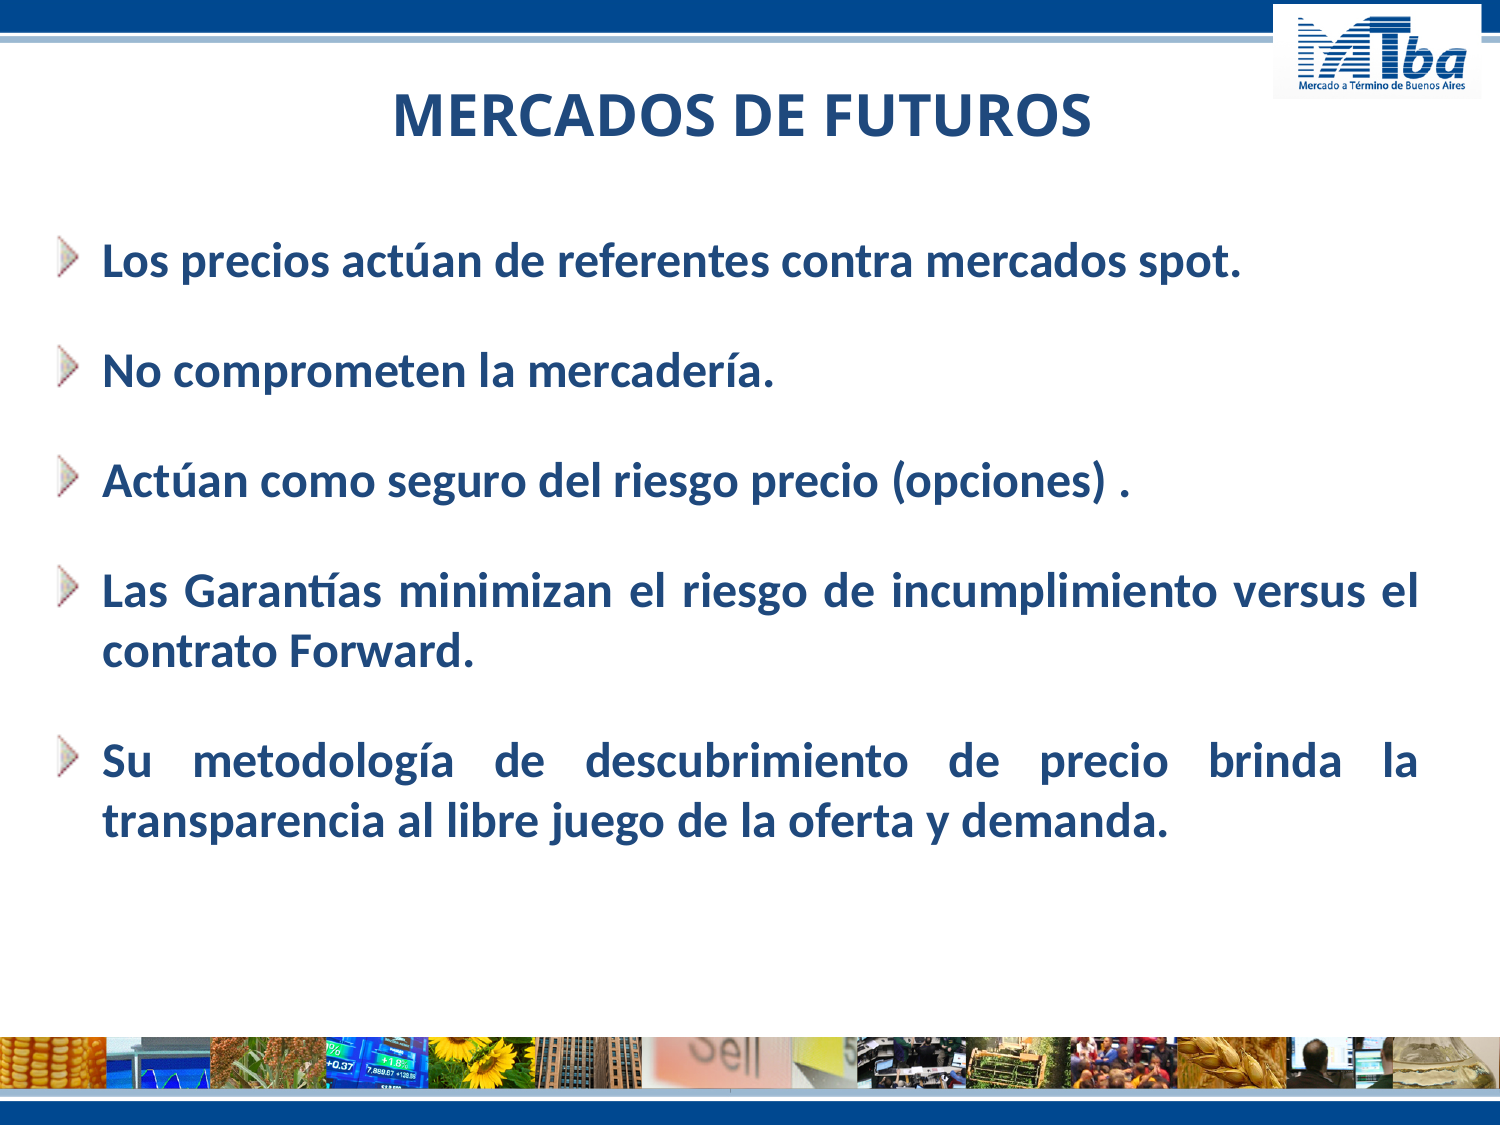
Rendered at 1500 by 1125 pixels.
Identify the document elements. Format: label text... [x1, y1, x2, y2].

text_box MERCADOS DE FUTUROS [41, 78, 1459, 149]
picture [44, 450, 97, 504]
picture [0, 0, 1500, 99]
picture [0, 1037, 1500, 1125]
text_box Los precios actúan de referentes contra mercados spot. No comprometen la mercadería. Actúan como seguro del riesgo precio (opciones) . Las Garantías minimizan el riesgo de incumplimiento versus el contrato Forward. Su metodología de descubrimiento de precio brinda la transparencia al libre juego de la oferta y demanda. [29, 219, 1436, 1014]
picture [44, 560, 97, 614]
picture [44, 730, 97, 784]
picture [44, 231, 97, 284]
picture [44, 340, 97, 394]
